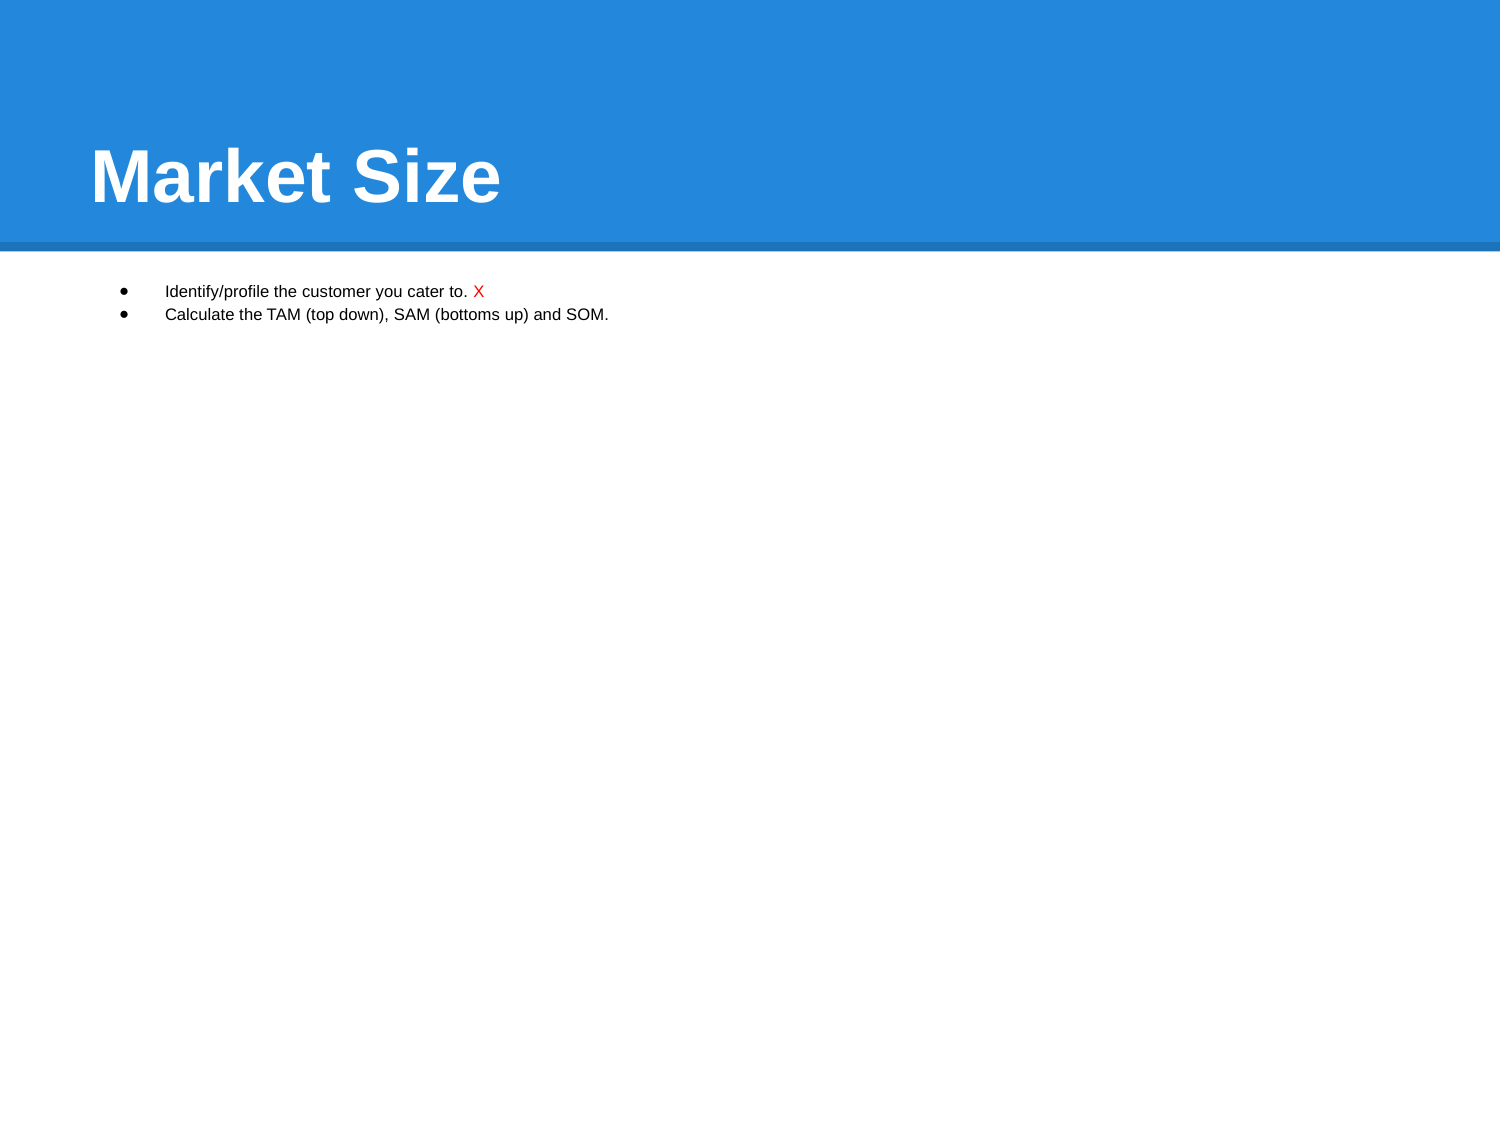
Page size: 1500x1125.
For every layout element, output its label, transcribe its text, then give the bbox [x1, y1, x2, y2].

list Identify/profile the customer you cater to. X Calculate the TAM (top down), SAM (bottoms up) and SOM. [75, 262, 1425, 1078]
title Market Size [75, 45, 1425, 233]
